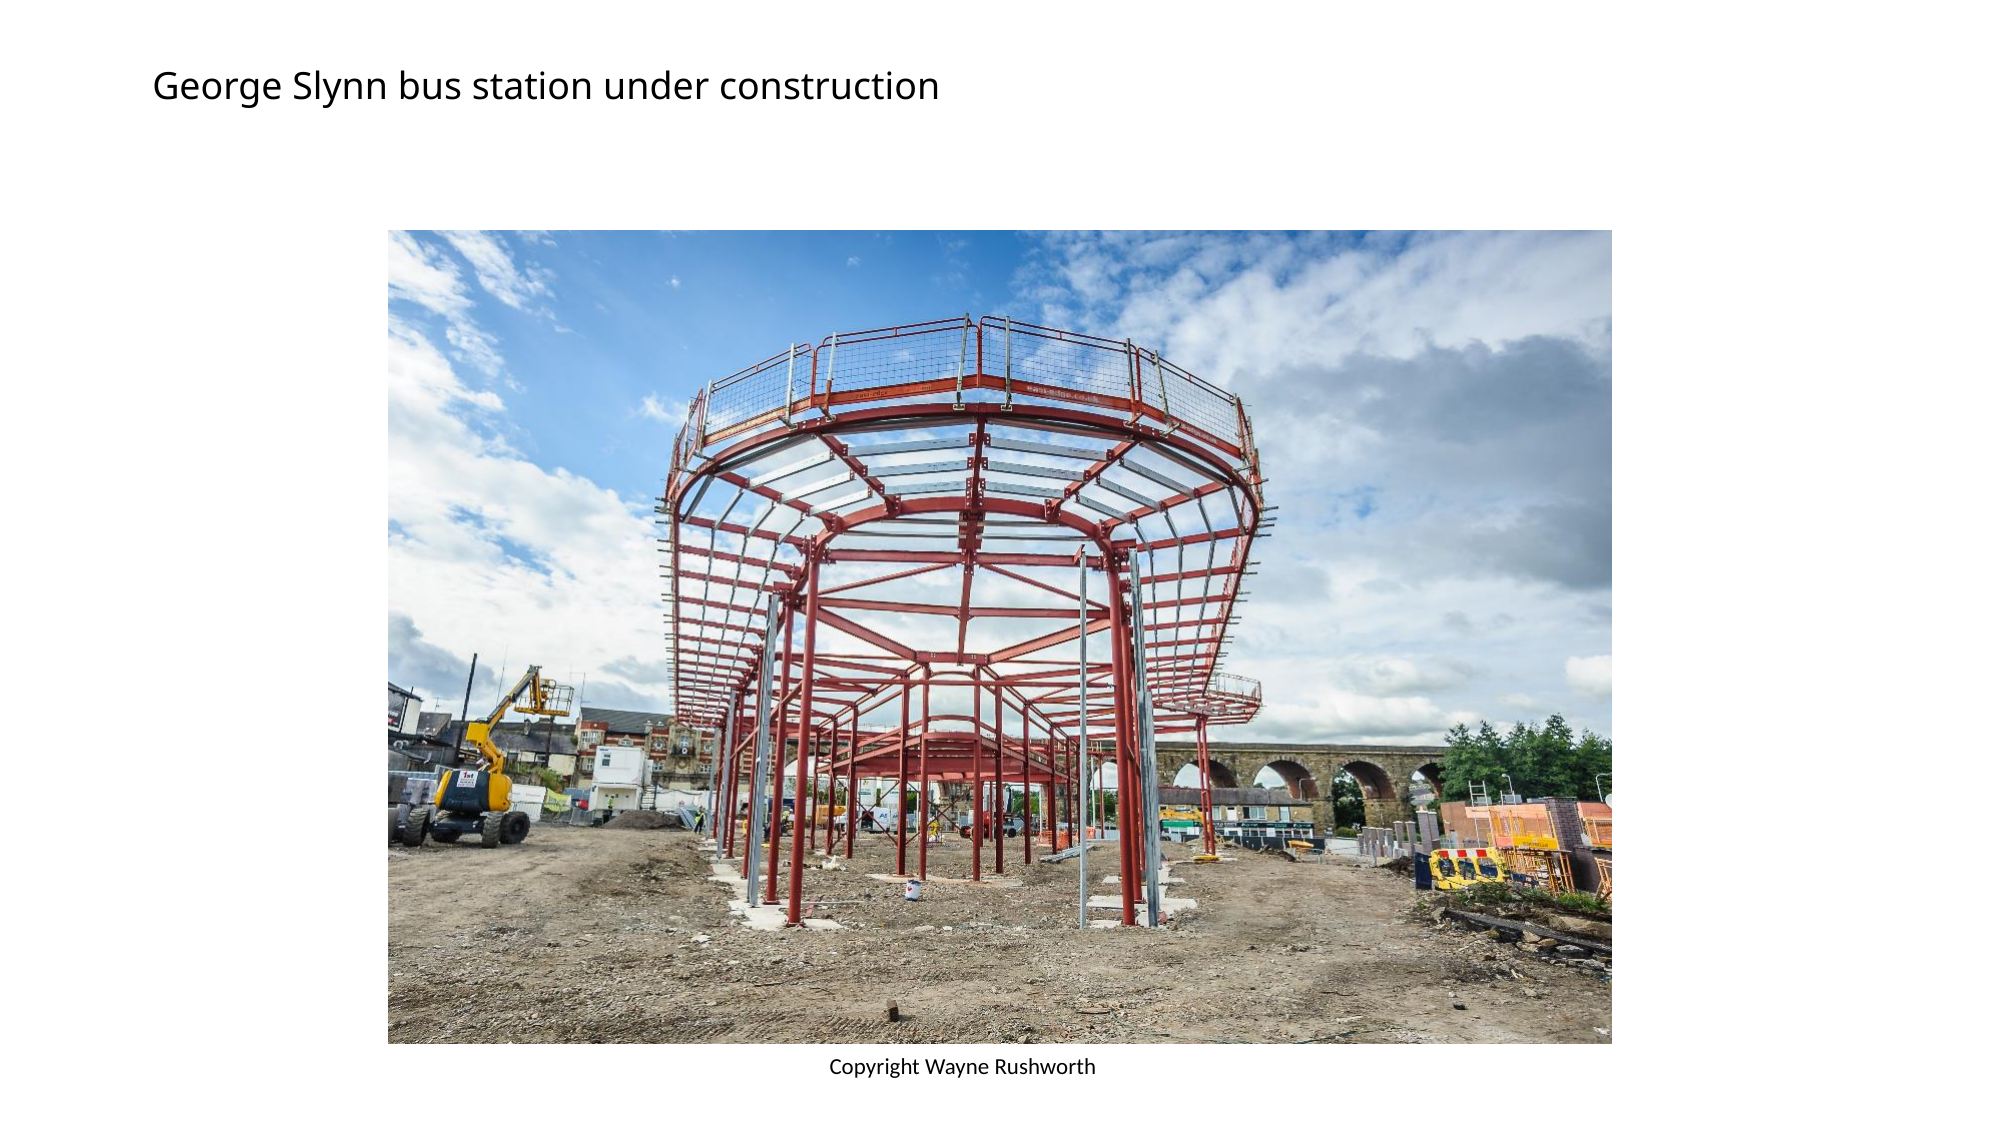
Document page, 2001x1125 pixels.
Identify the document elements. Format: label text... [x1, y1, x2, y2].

picture [388, 230, 1612, 1045]
text_box George Slynn bus station under construction [137, 59, 1113, 137]
text_box Copyright Wayne Rushworth [814, 1045, 1364, 1087]
